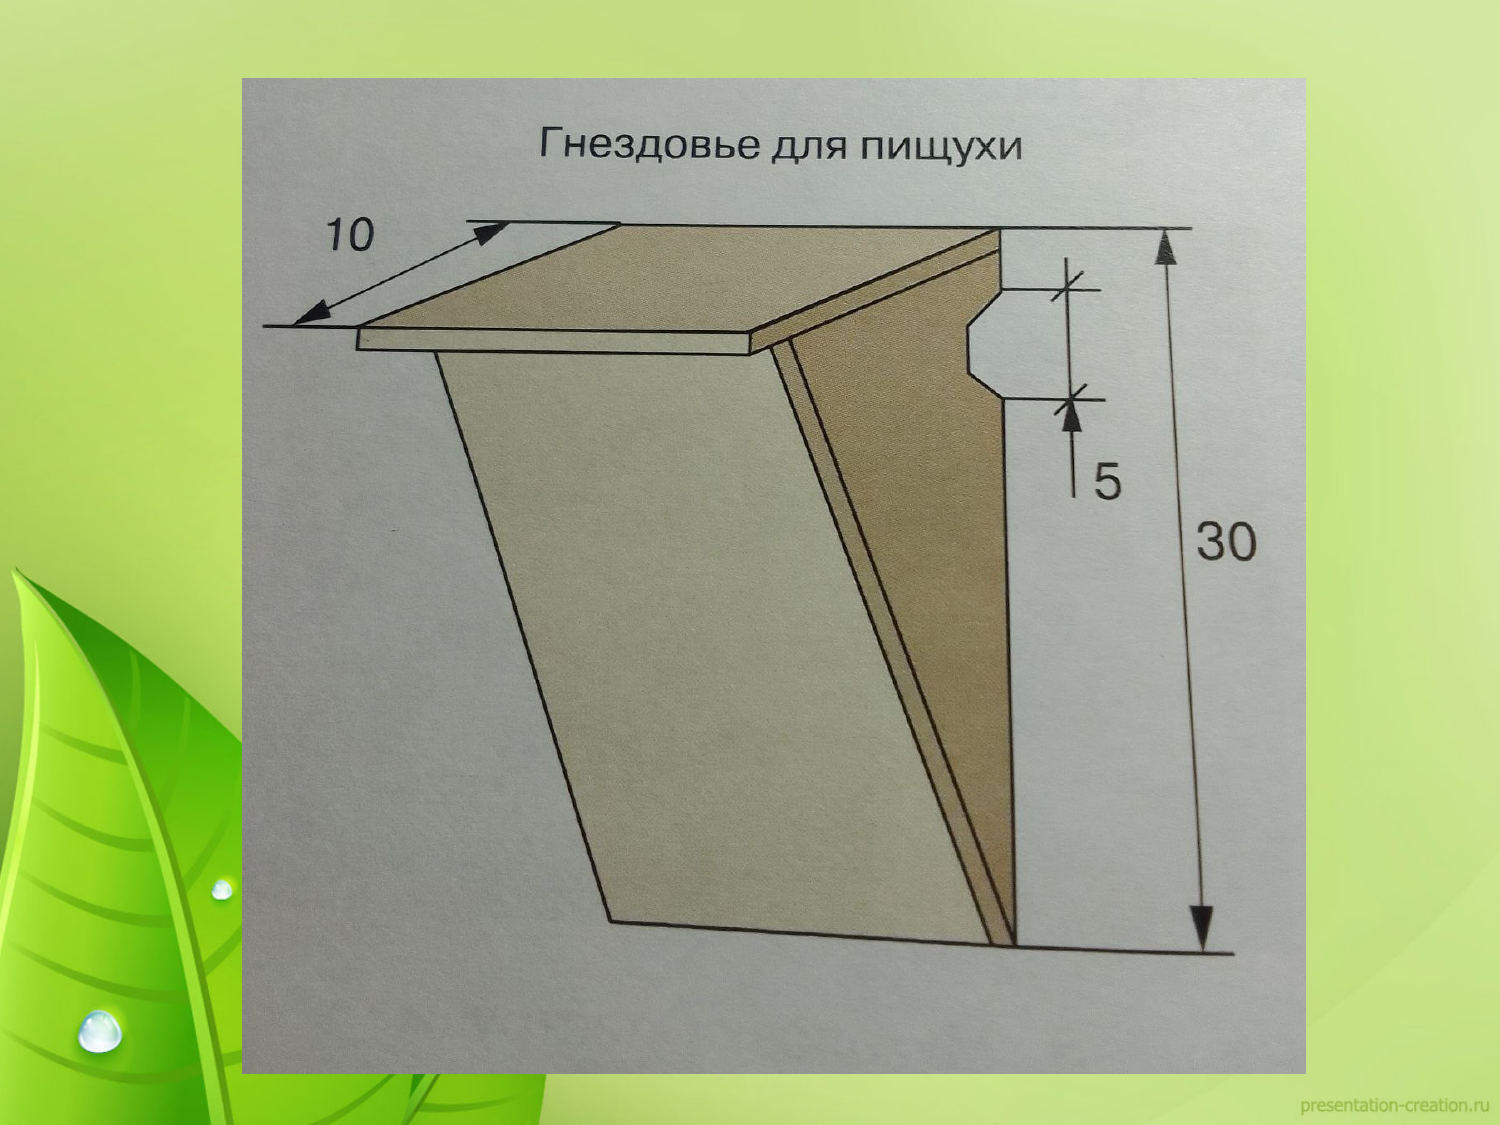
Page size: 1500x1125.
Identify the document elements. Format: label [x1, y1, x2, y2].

list [241, 77, 1306, 1074]
picture [0, 0, 1500, 1125]
